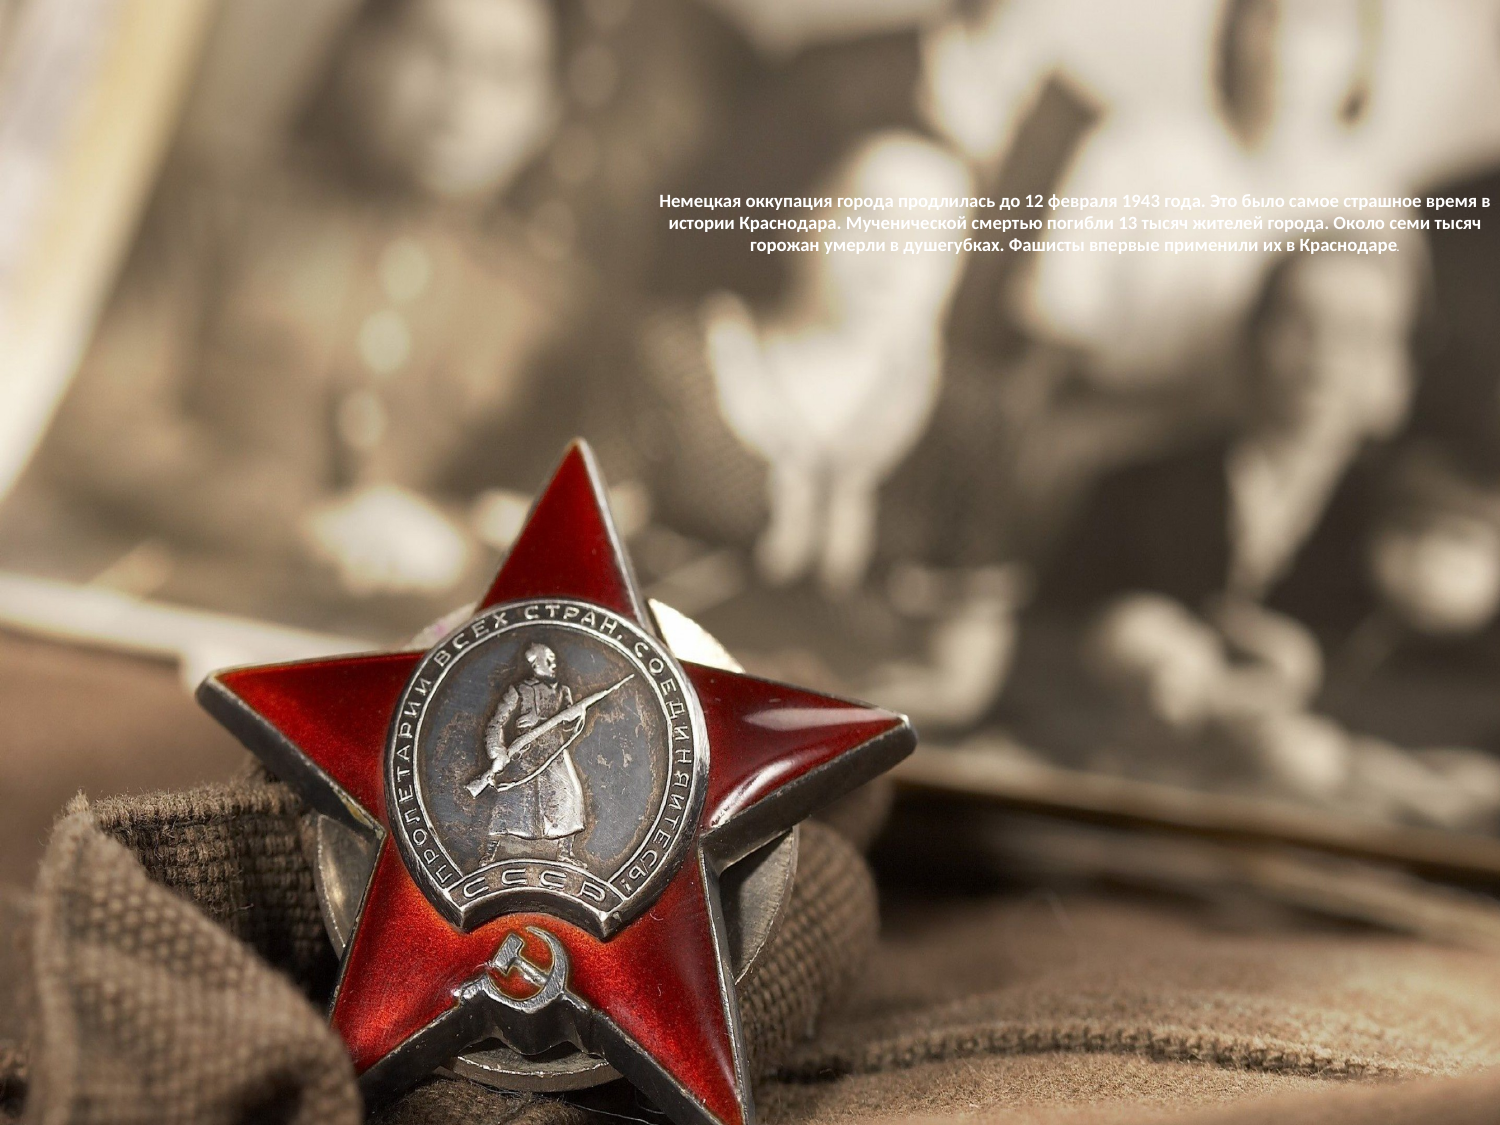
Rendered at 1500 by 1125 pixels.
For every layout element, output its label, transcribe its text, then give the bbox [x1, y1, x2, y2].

title Немецкая оккупация города продлилась до 12 февраля 1943 года. Это было самое страшное время в истории Краснодара. Мученической смертью погибли 13 тысяч жителей города. Около семи тысяч горожан умерли в душегубках. Фашисты впервые применили их в Краснодаре. [620, 90, 1500, 278]
picture [0, 0, 1500, 1125]
